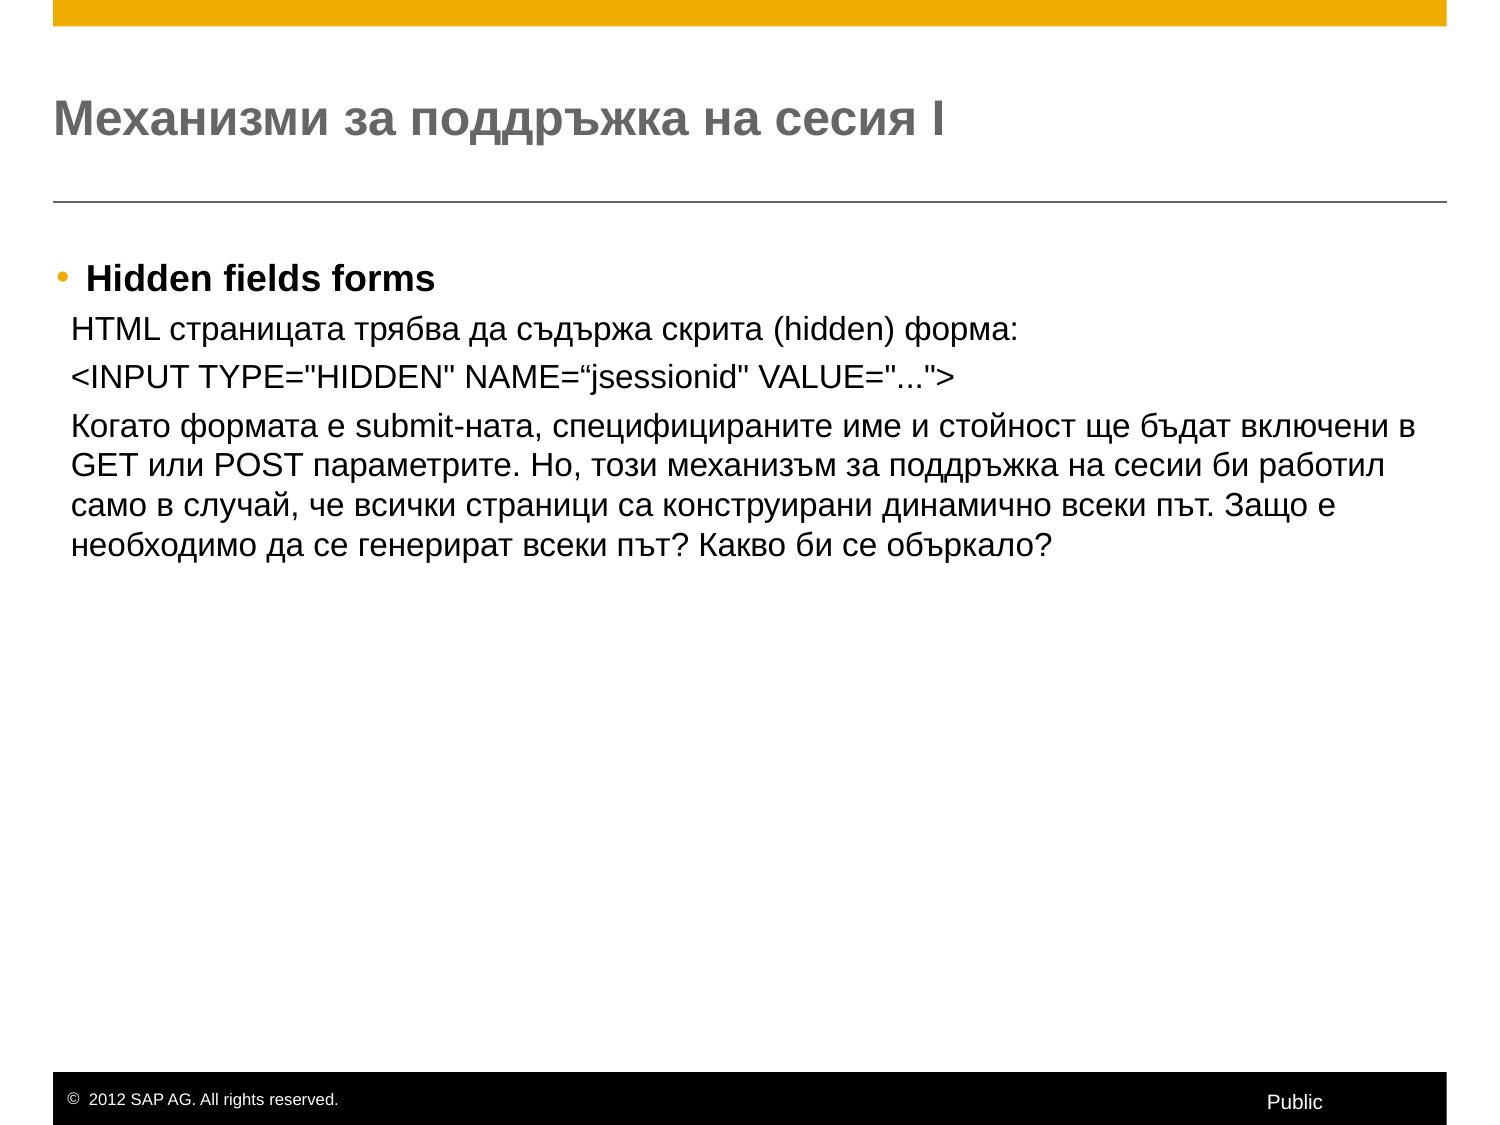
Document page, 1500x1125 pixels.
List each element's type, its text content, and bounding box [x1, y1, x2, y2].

title Механизми за поддръжка на сесия I [53, 53, 1447, 178]
list Hidden fields forms HTML страницата трябва да съдържа скрита (hidden) форма: <INPUT TYPE="HIDDEN" NAME=“jsessionid" VALUE="..."> Когато формата е submit-ната, специфицираните име и стойност ще бъдат включени в GET или POST параметрите. Но, този механизъм за поддръжка на сесии би работил само в случай, че всички страници са конструирани динамично всеки път. Защо е необходимо да се генерират всеки път? Какво би се объркало? [56, 253, 1450, 975]
